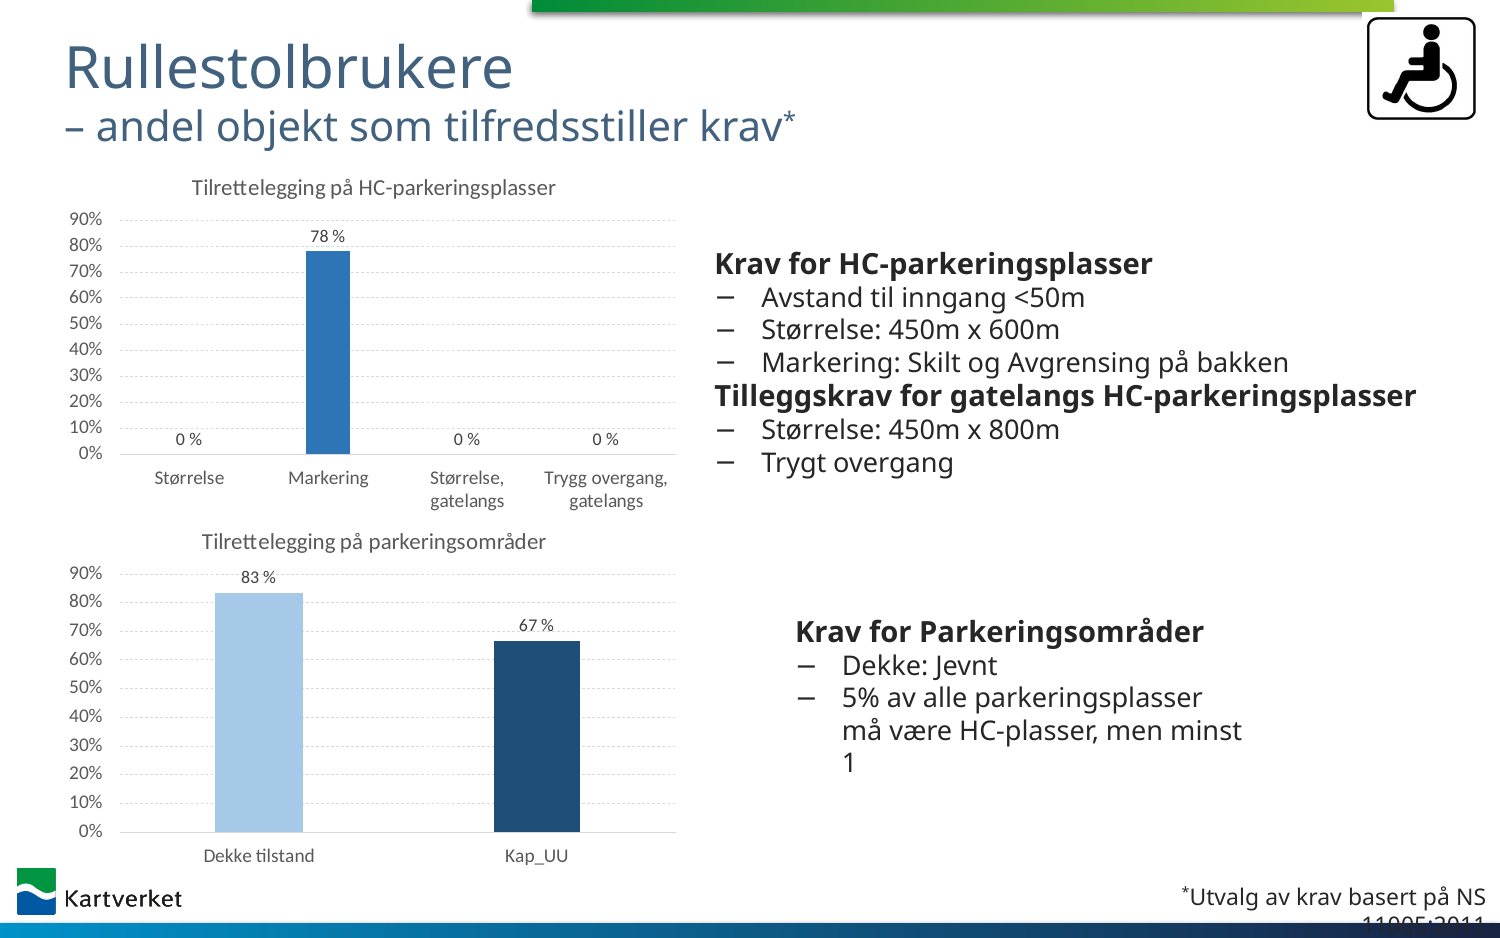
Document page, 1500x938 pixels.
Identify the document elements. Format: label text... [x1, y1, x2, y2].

picture [62, 166, 687, 519]
picture [1362, 12, 1481, 126]
text_box Rullestolbrukere – andel objekt som tilfredsstiller krav* [49, 25, 1431, 158]
text_box Krav for HC-parkeringsplasser Avstand til inngang <50m Størrelse: 450m x 600m Markering: Skilt og Avgrensing på bakken Tilleggskrav for gatelangs HC-parkeringsplasser Størrelse: 450m x 800m Trygt overgang [699, 237, 1433, 485]
picture [62, 520, 687, 874]
text_box *Utvalg av krav basert på NS 11005:2011 [1068, 873, 1500, 938]
text_box Krav for Parkeringsområder Dekke: Jevnt 5% av alle parkeringsplasser må være HC-plasser, men minst 1 [780, 605, 1261, 786]
